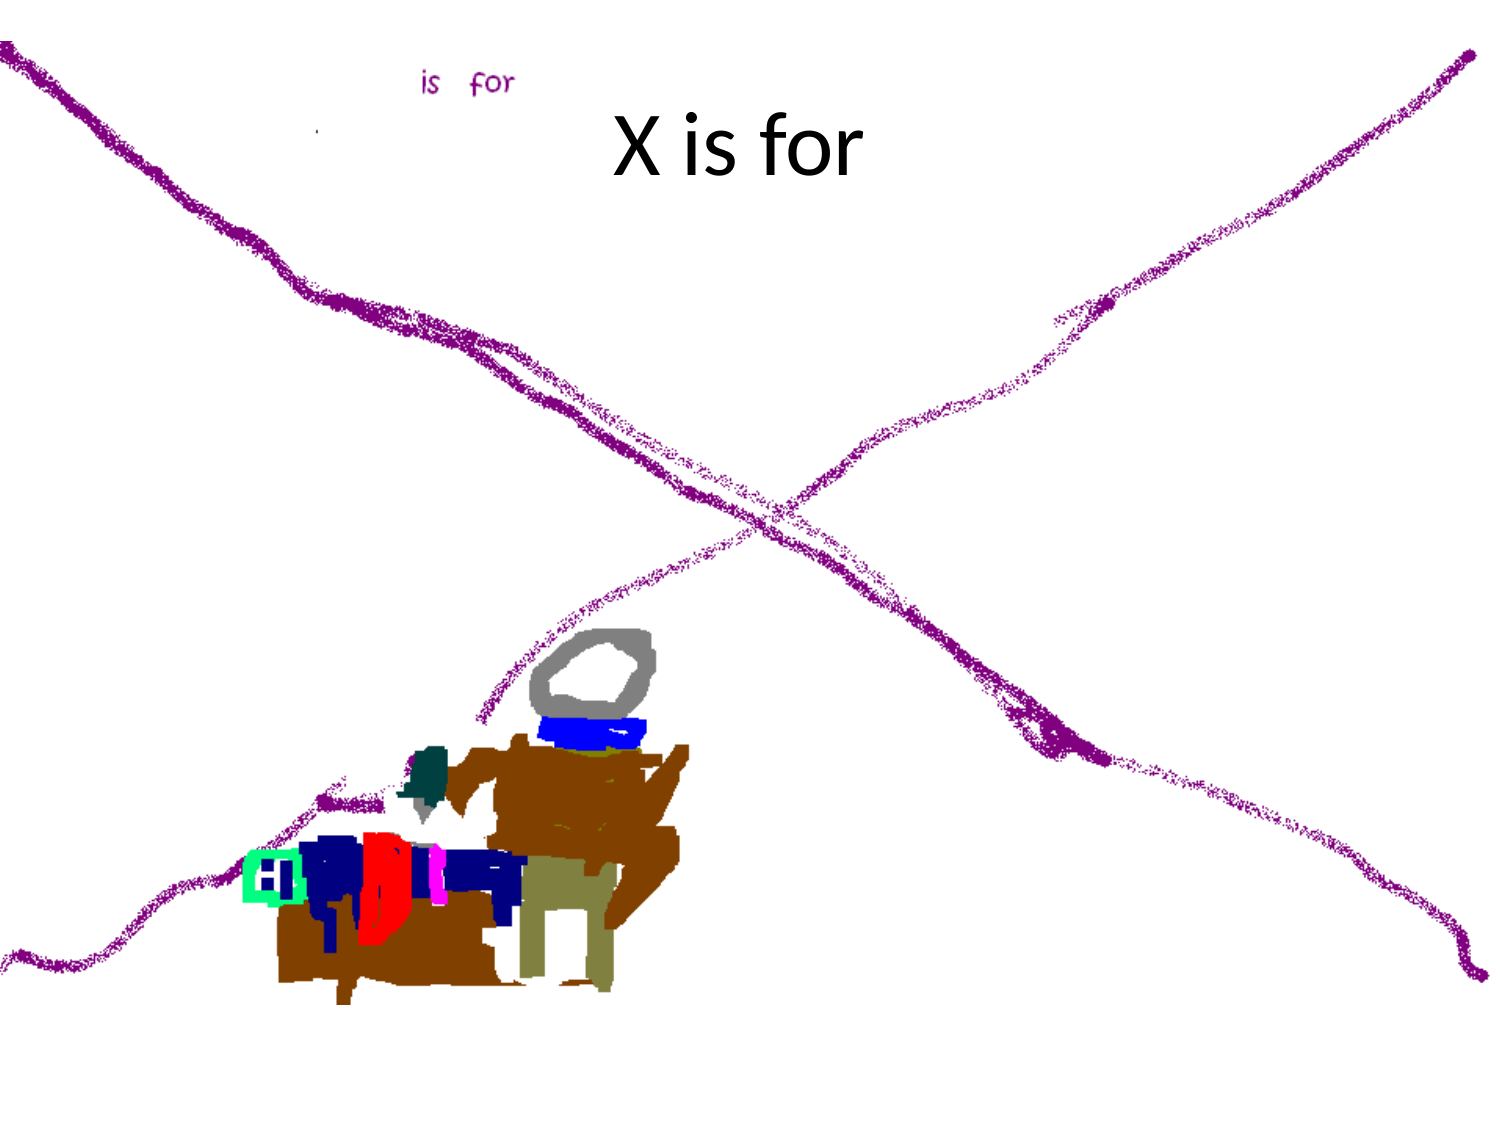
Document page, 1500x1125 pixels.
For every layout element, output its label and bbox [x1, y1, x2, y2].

list [0, 41, 1500, 1006]
